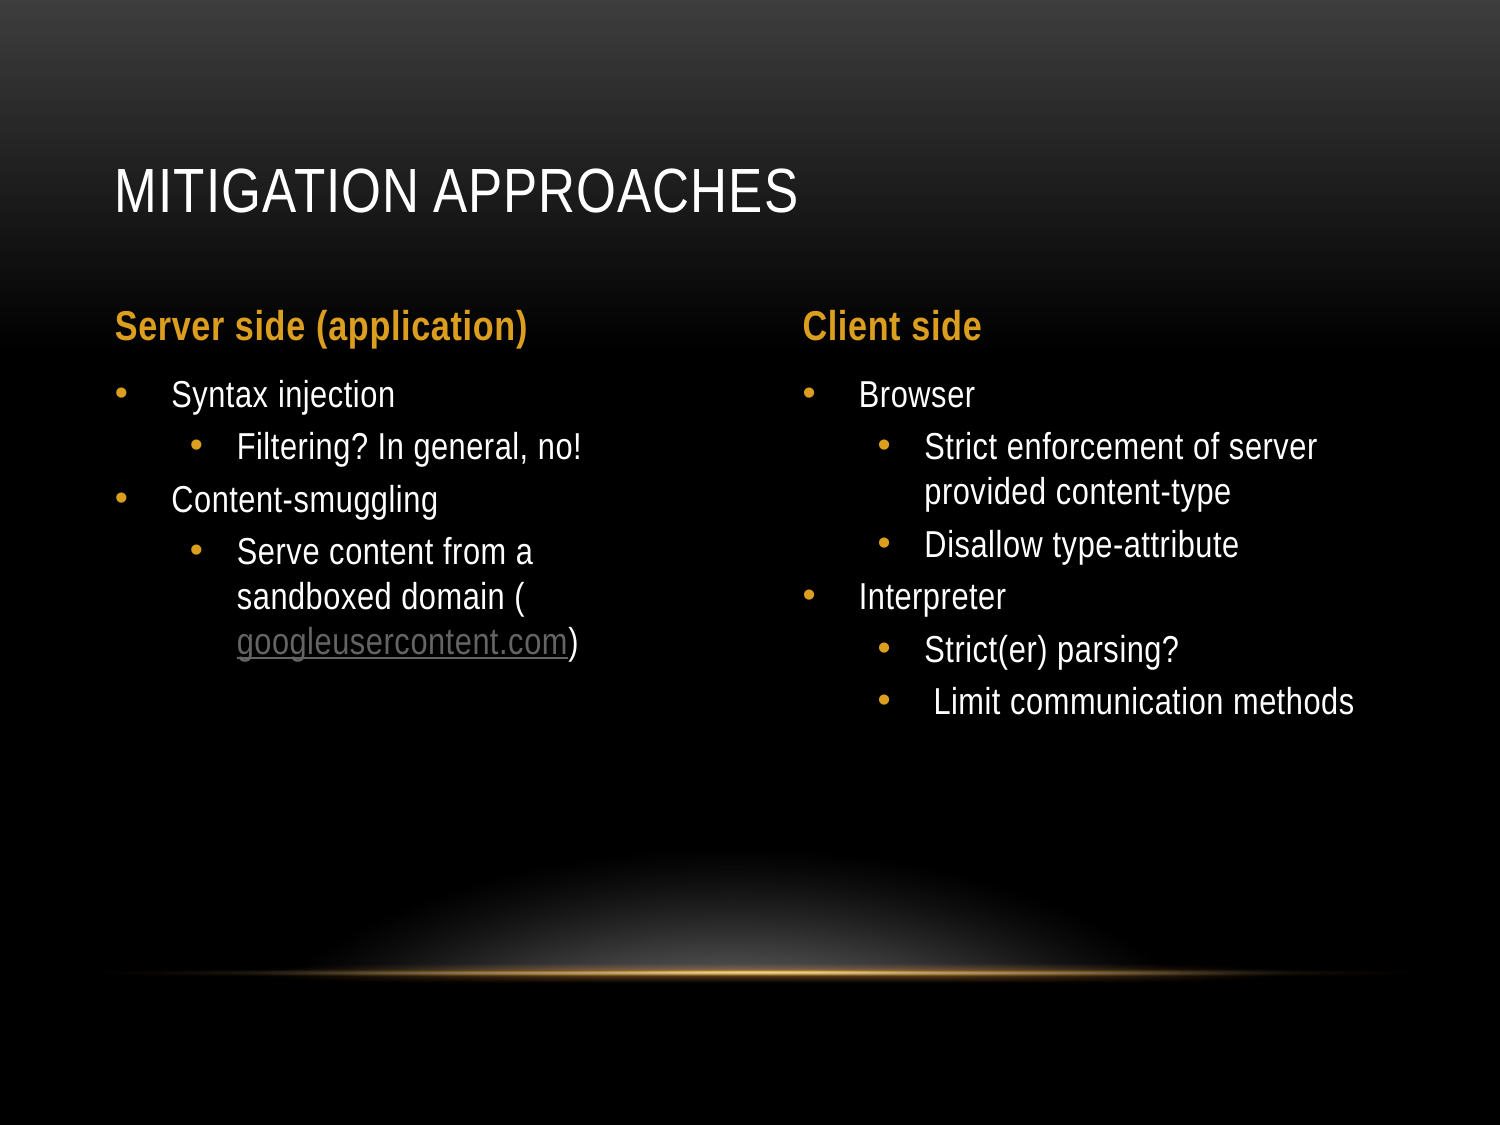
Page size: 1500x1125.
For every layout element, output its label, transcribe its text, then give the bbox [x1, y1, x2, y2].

picture [0, 0, 1500, 1125]
list Syntax injection Filtering? In general, no! Content-smuggling Serve content from a sandboxed domain (googleusercontent.com) [99, 362, 713, 938]
title Mitigation Approaches [99, 45, 1400, 233]
list Browser Strict enforcement of server provided content-type Disallow type-attribute Interpreter Strict(er) parsing? Limit communication methods [787, 362, 1400, 938]
list Client side [787, 262, 1400, 357]
list Server side (application) [99, 262, 713, 357]
